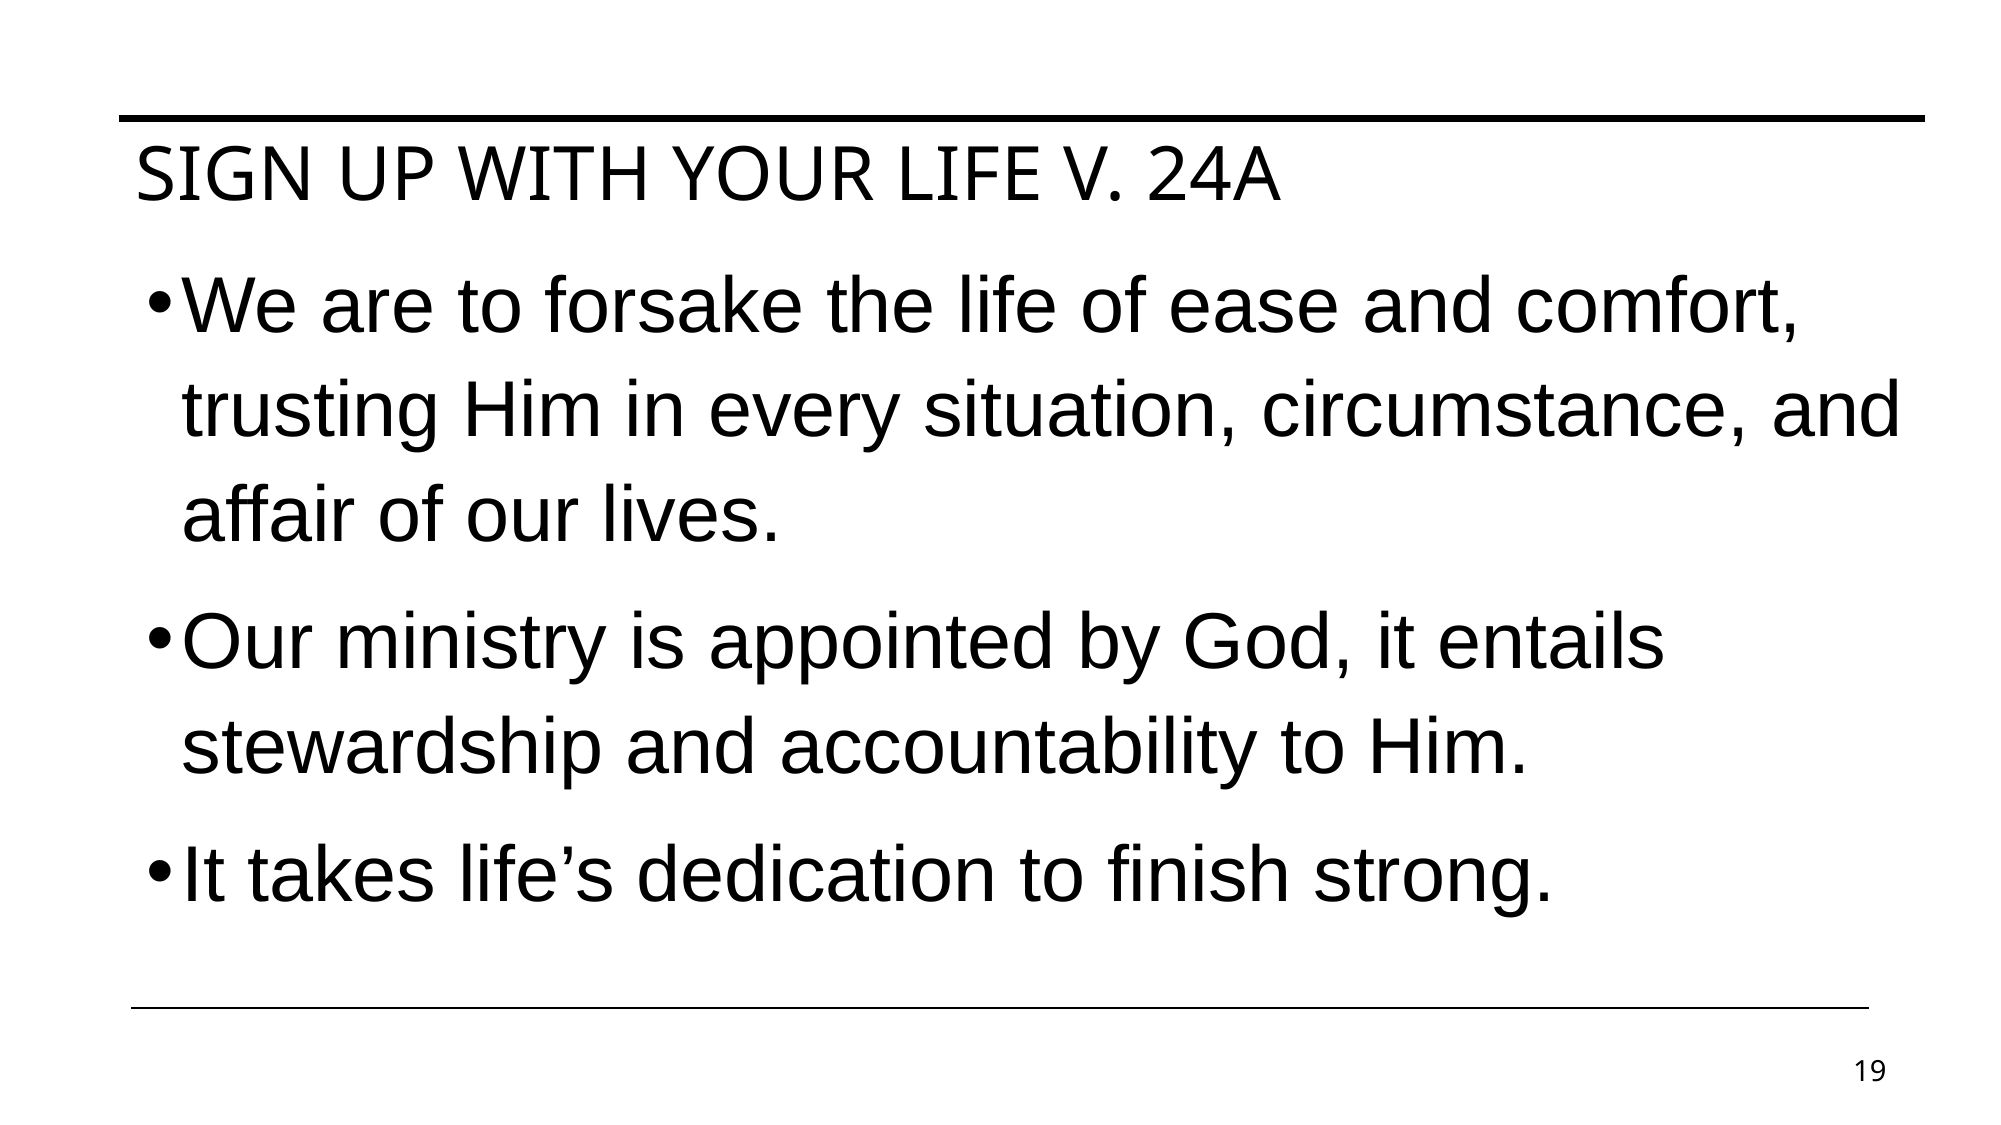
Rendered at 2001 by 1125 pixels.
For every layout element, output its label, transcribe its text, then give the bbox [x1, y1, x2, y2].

list We are to forsake the life of ease and comfort, trusting Him in every situation, circumstance, and affair of our lives. Our ministry is appointed by God, it entails stewardship and accountability to Him. It takes life’s dedication to finish strong. [131, 236, 1931, 931]
slide_number 19 [1791, 1042, 1902, 1103]
title Sign up with your life v. 24a [120, 117, 1931, 313]
